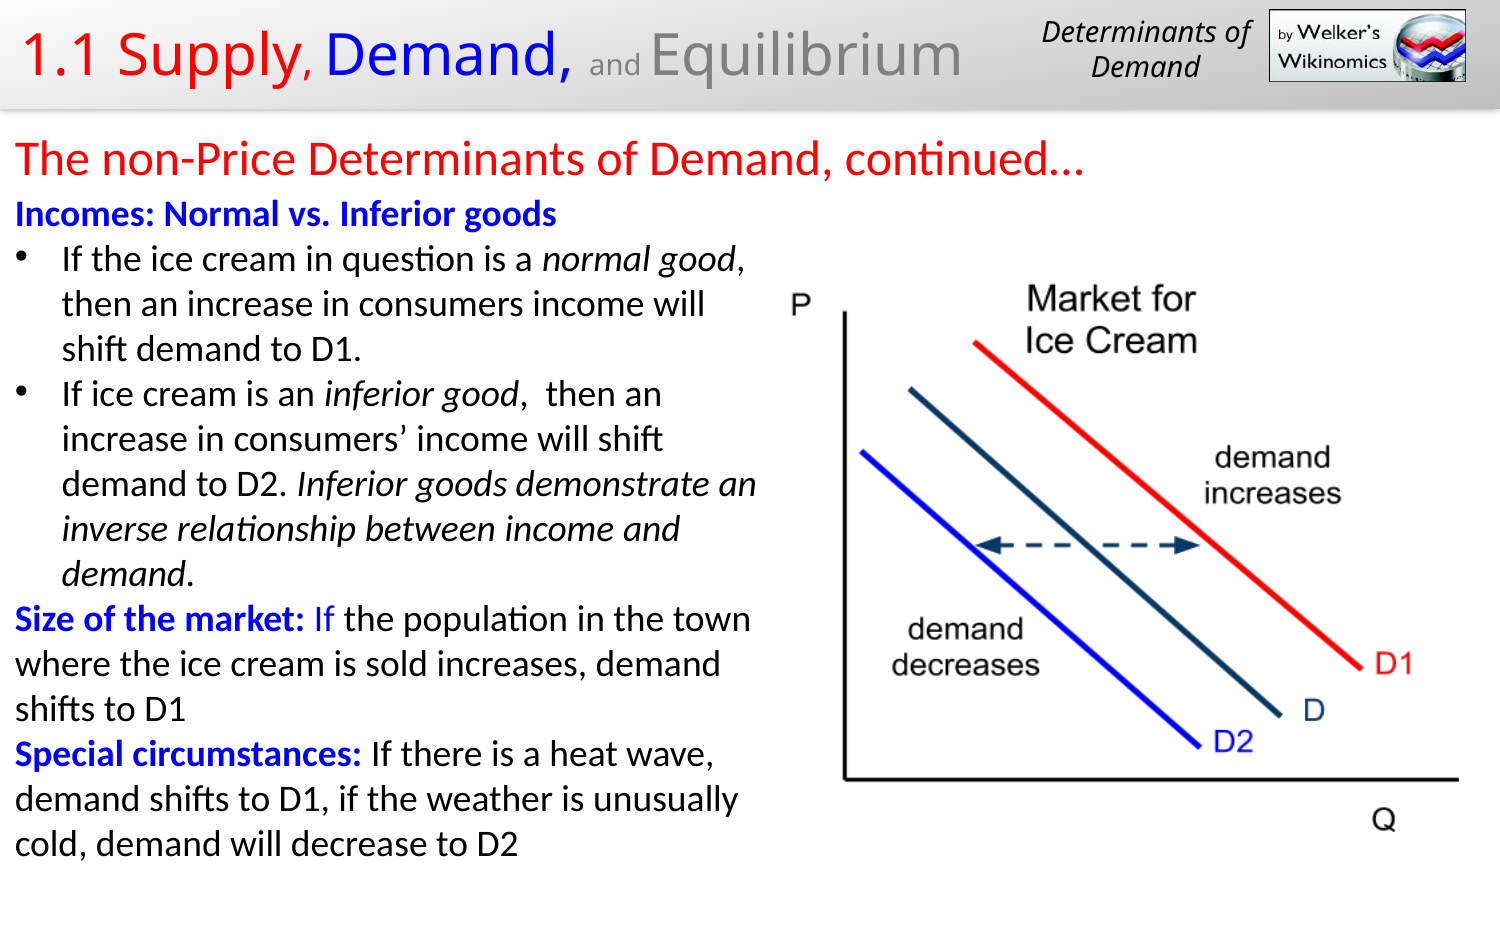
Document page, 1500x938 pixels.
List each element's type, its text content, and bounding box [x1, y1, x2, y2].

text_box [0, 0, 1500, 109]
picture [780, 281, 1459, 832]
text_box Incomes: Normal vs. Inferior goods If the ice cream in question is a normal good, then an increase in consumers income will shift demand to D1. If ice cream is an inferior good, then an increase in consumers’ income will shift demand to D2. Inferior goods demonstrate an inverse relationship between income and demand. Size of the market: If the population in the town where the ice cream is sold increases, demand shifts to D1 Special circumstances: If there is a heat wave, demand shifts to D1, if the weather is unusually cold, demand will decrease to D2 [0, 193, 795, 871]
text_box The non-Price Determinants of Demand, continued… [0, 117, 1445, 193]
